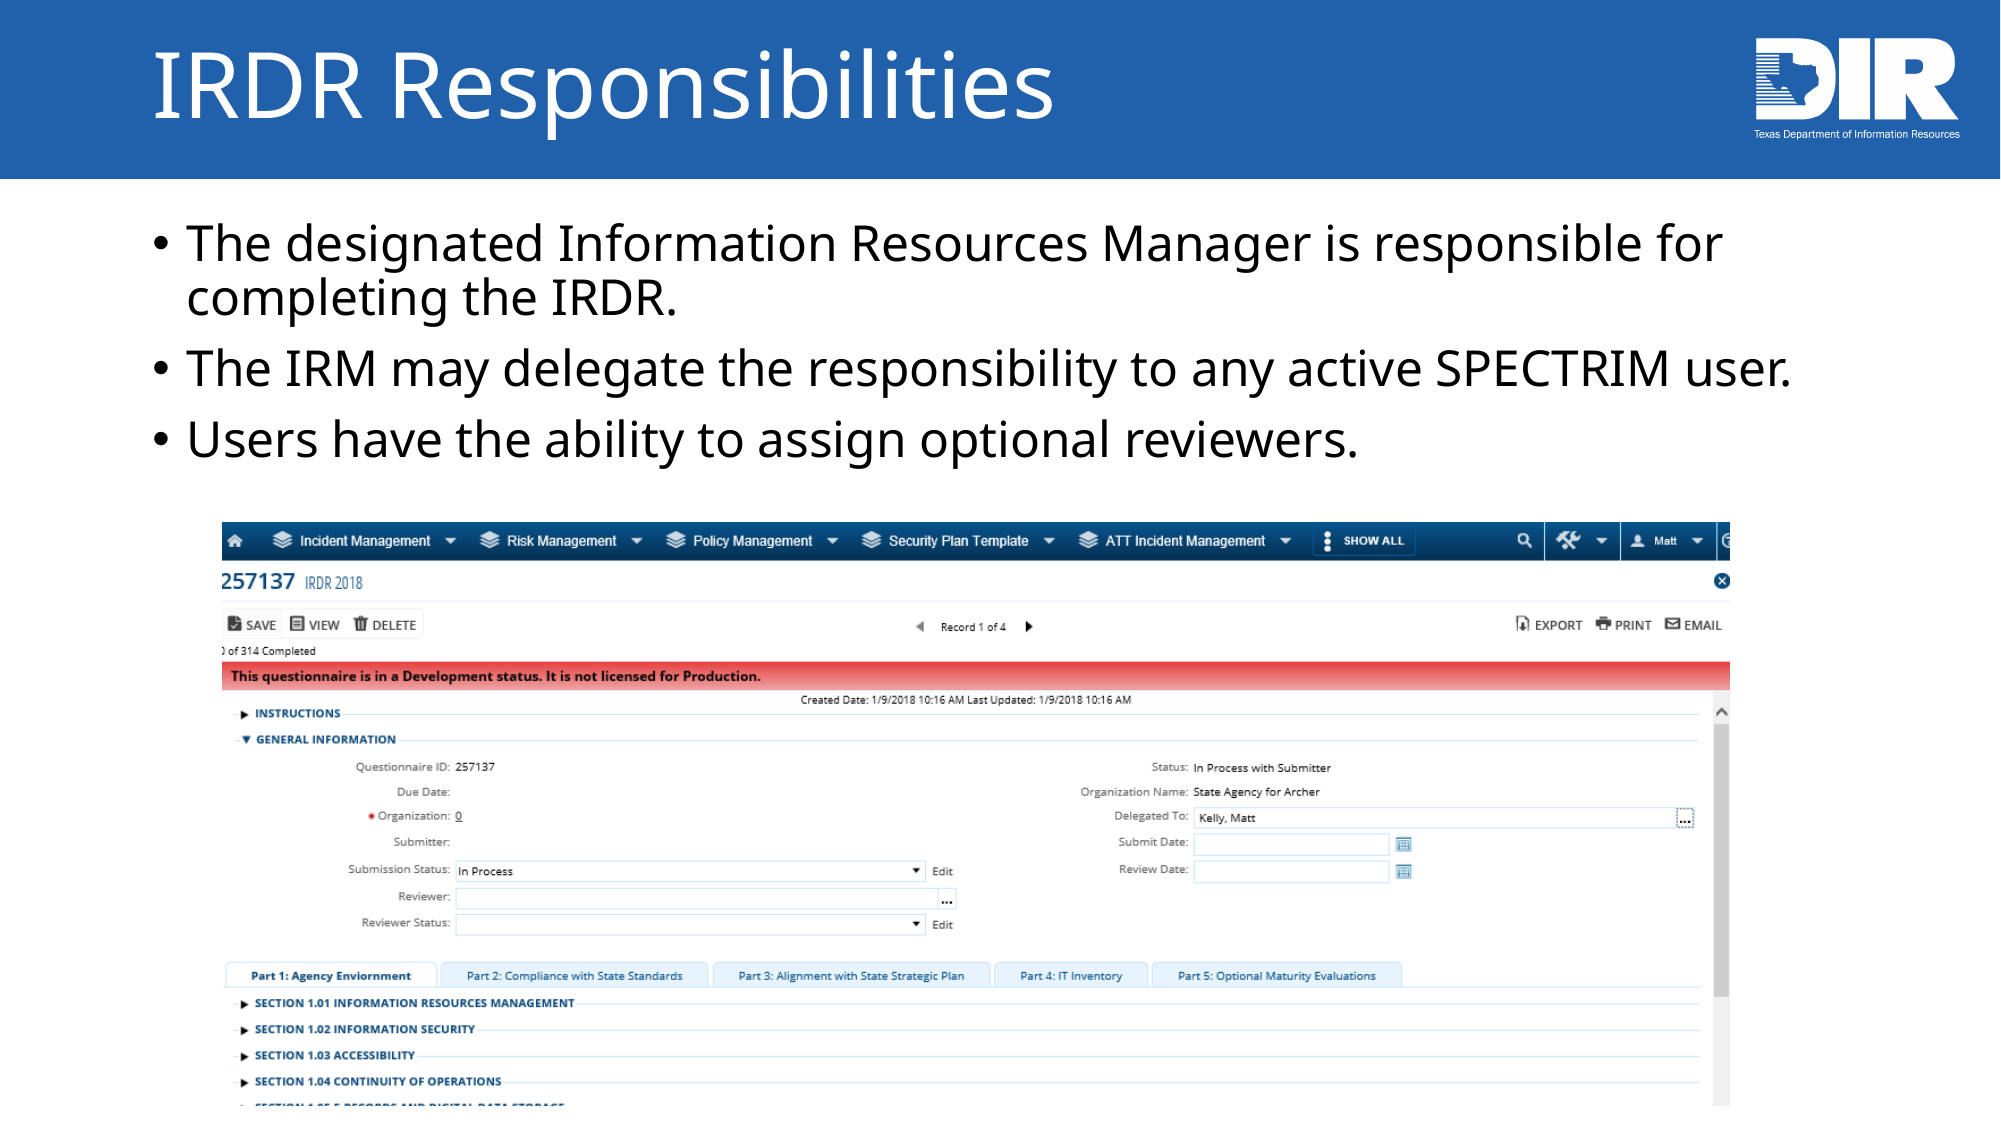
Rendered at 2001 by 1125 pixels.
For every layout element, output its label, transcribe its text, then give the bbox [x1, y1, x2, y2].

title IRDR Responsibilities [137, 0, 1863, 179]
picture [0, 0, 2001, 1125]
list The designated Information Resources Manager is responsible for completing the IRDR. The IRM may delegate the responsibility to any active SPECTRIM user. Users have the ability to assign optional reviewers. [137, 211, 1837, 523]
